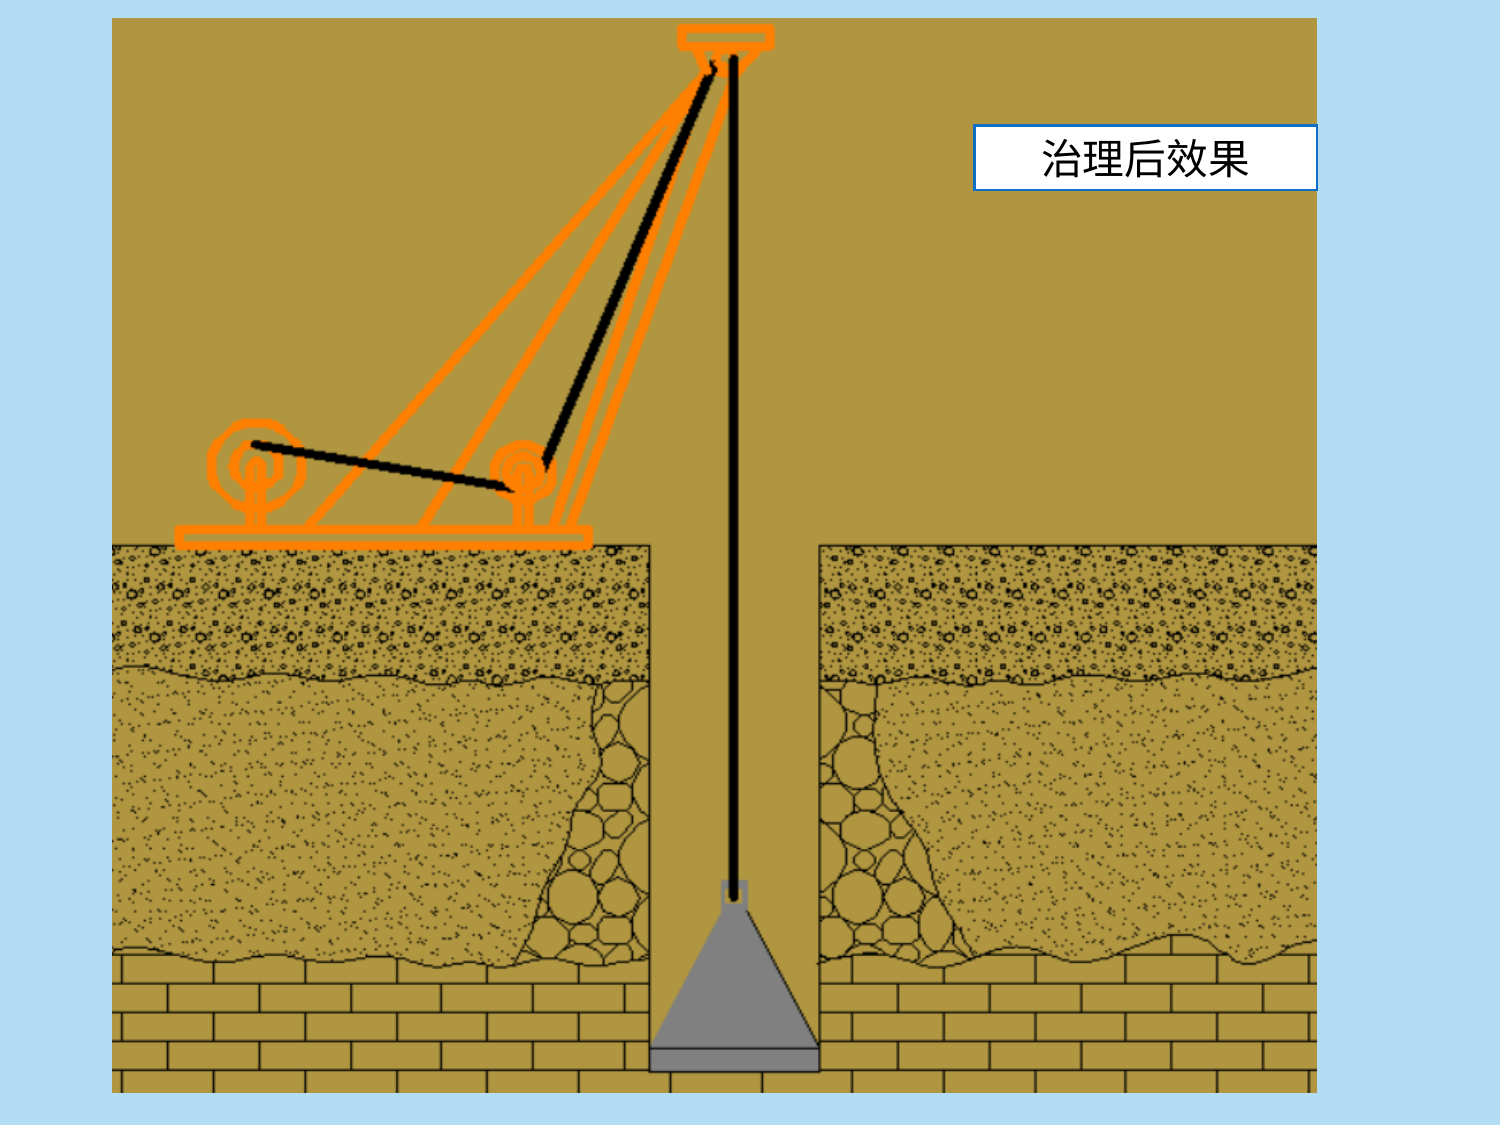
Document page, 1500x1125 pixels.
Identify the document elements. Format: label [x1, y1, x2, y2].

picture [112, 18, 1317, 1093]
